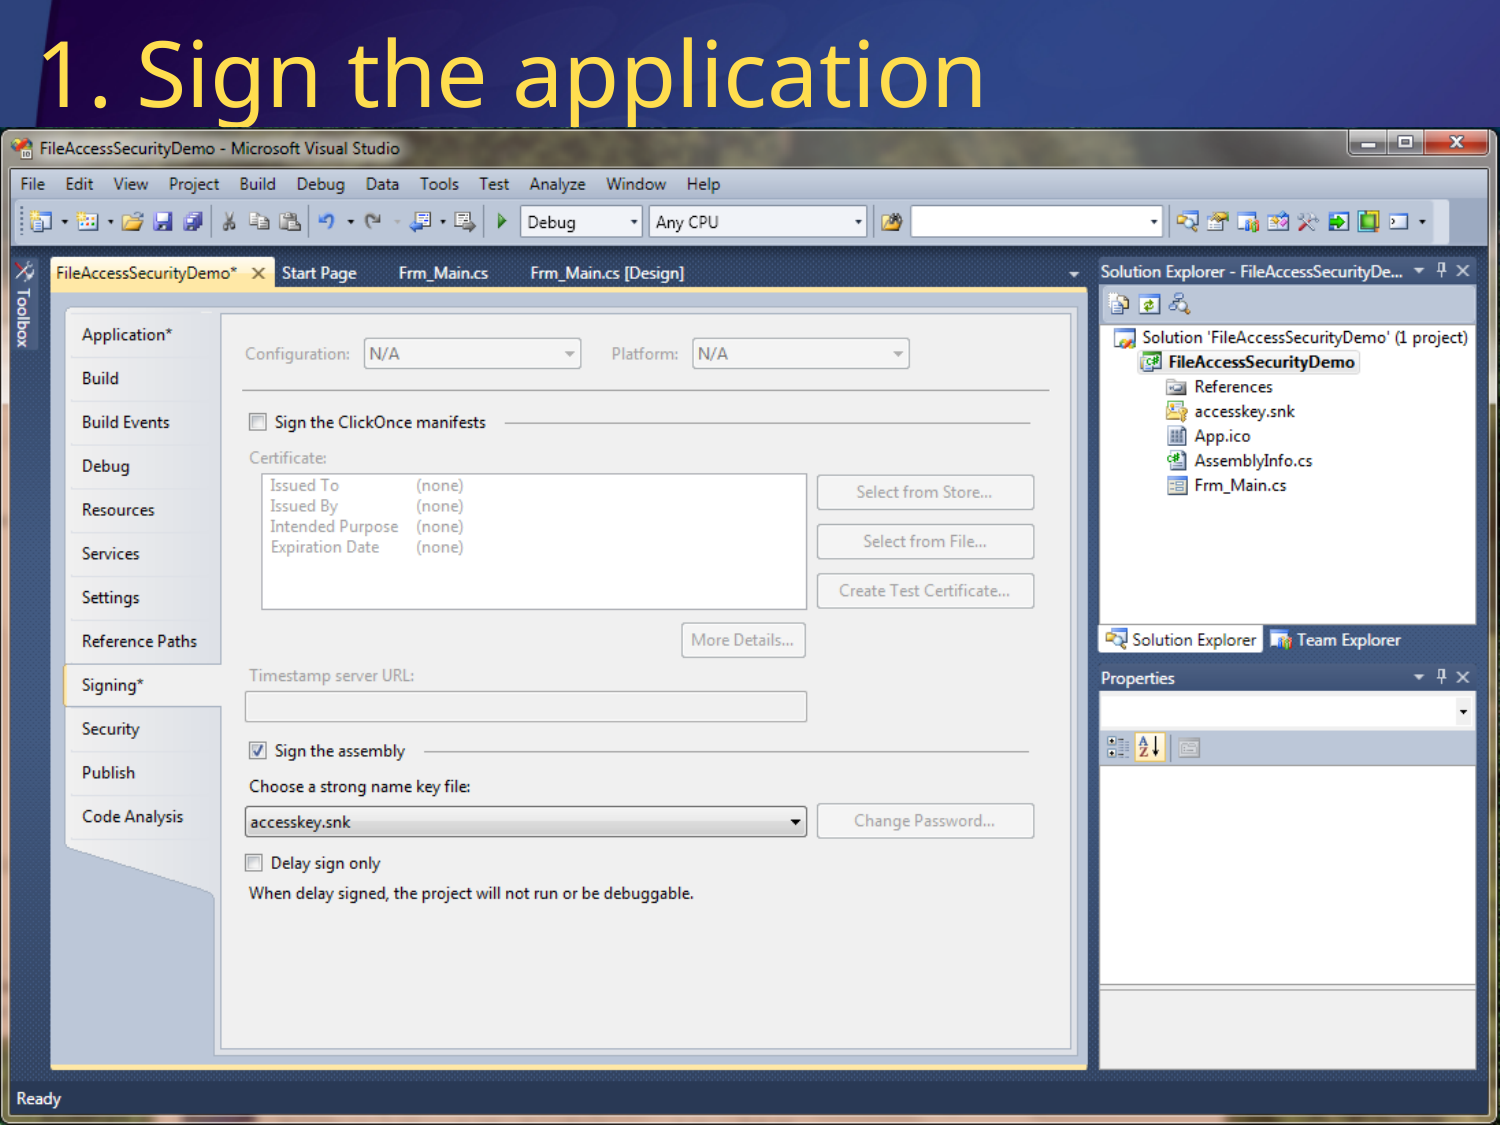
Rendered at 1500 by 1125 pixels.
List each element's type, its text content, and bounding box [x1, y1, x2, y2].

picture [0, 0, 1500, 1125]
title 1. Sign the application [20, 20, 1477, 125]
